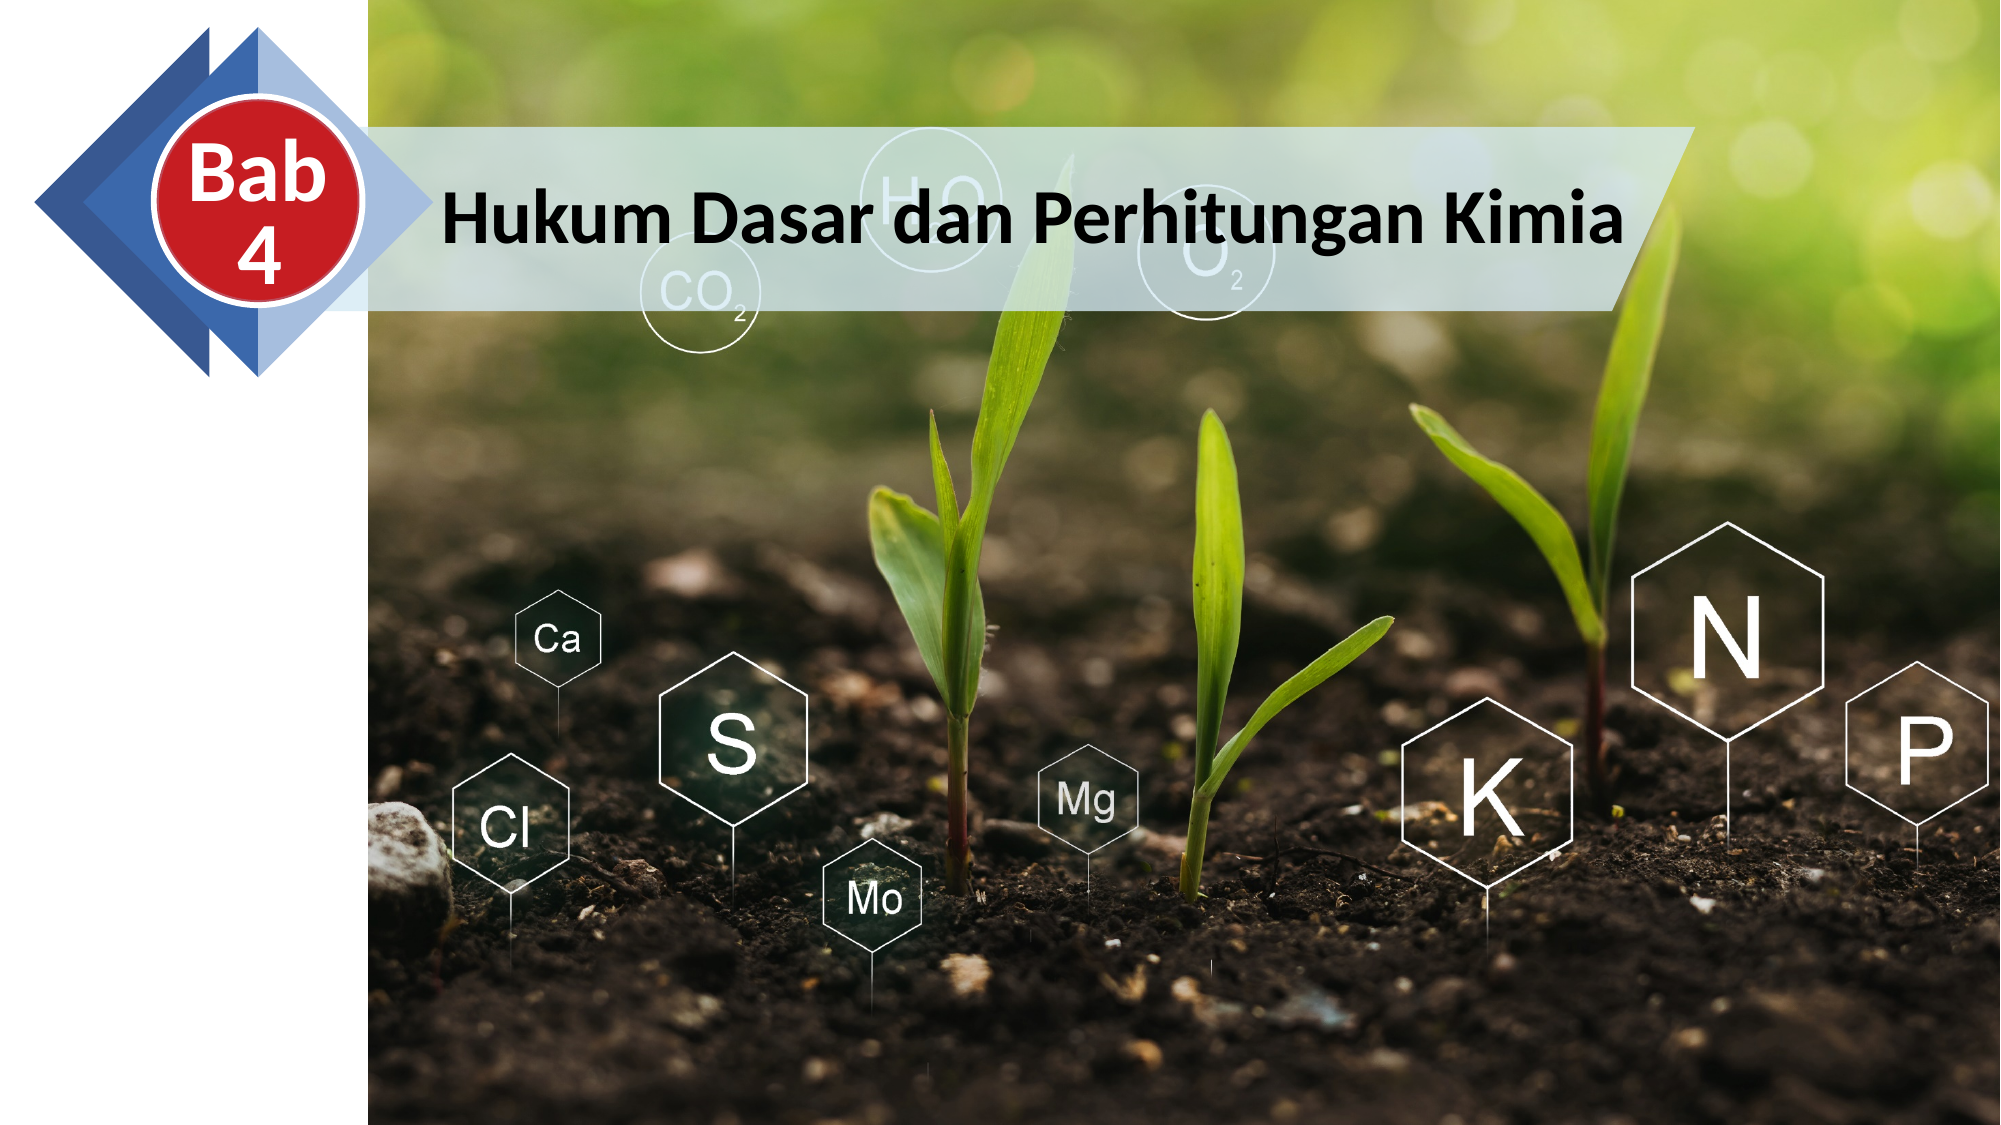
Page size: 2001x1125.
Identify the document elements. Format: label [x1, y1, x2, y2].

text_box [258, 27, 325, 93]
text_box [258, 312, 324, 378]
text_box [34, 26, 210, 378]
text_box [82, 135, 150, 270]
text_box [366, 111, 1696, 312]
text_box [150, 93, 366, 312]
text_box [192, 312, 258, 378]
text_box [192, 26, 259, 93]
picture [368, 0, 2000, 1125]
